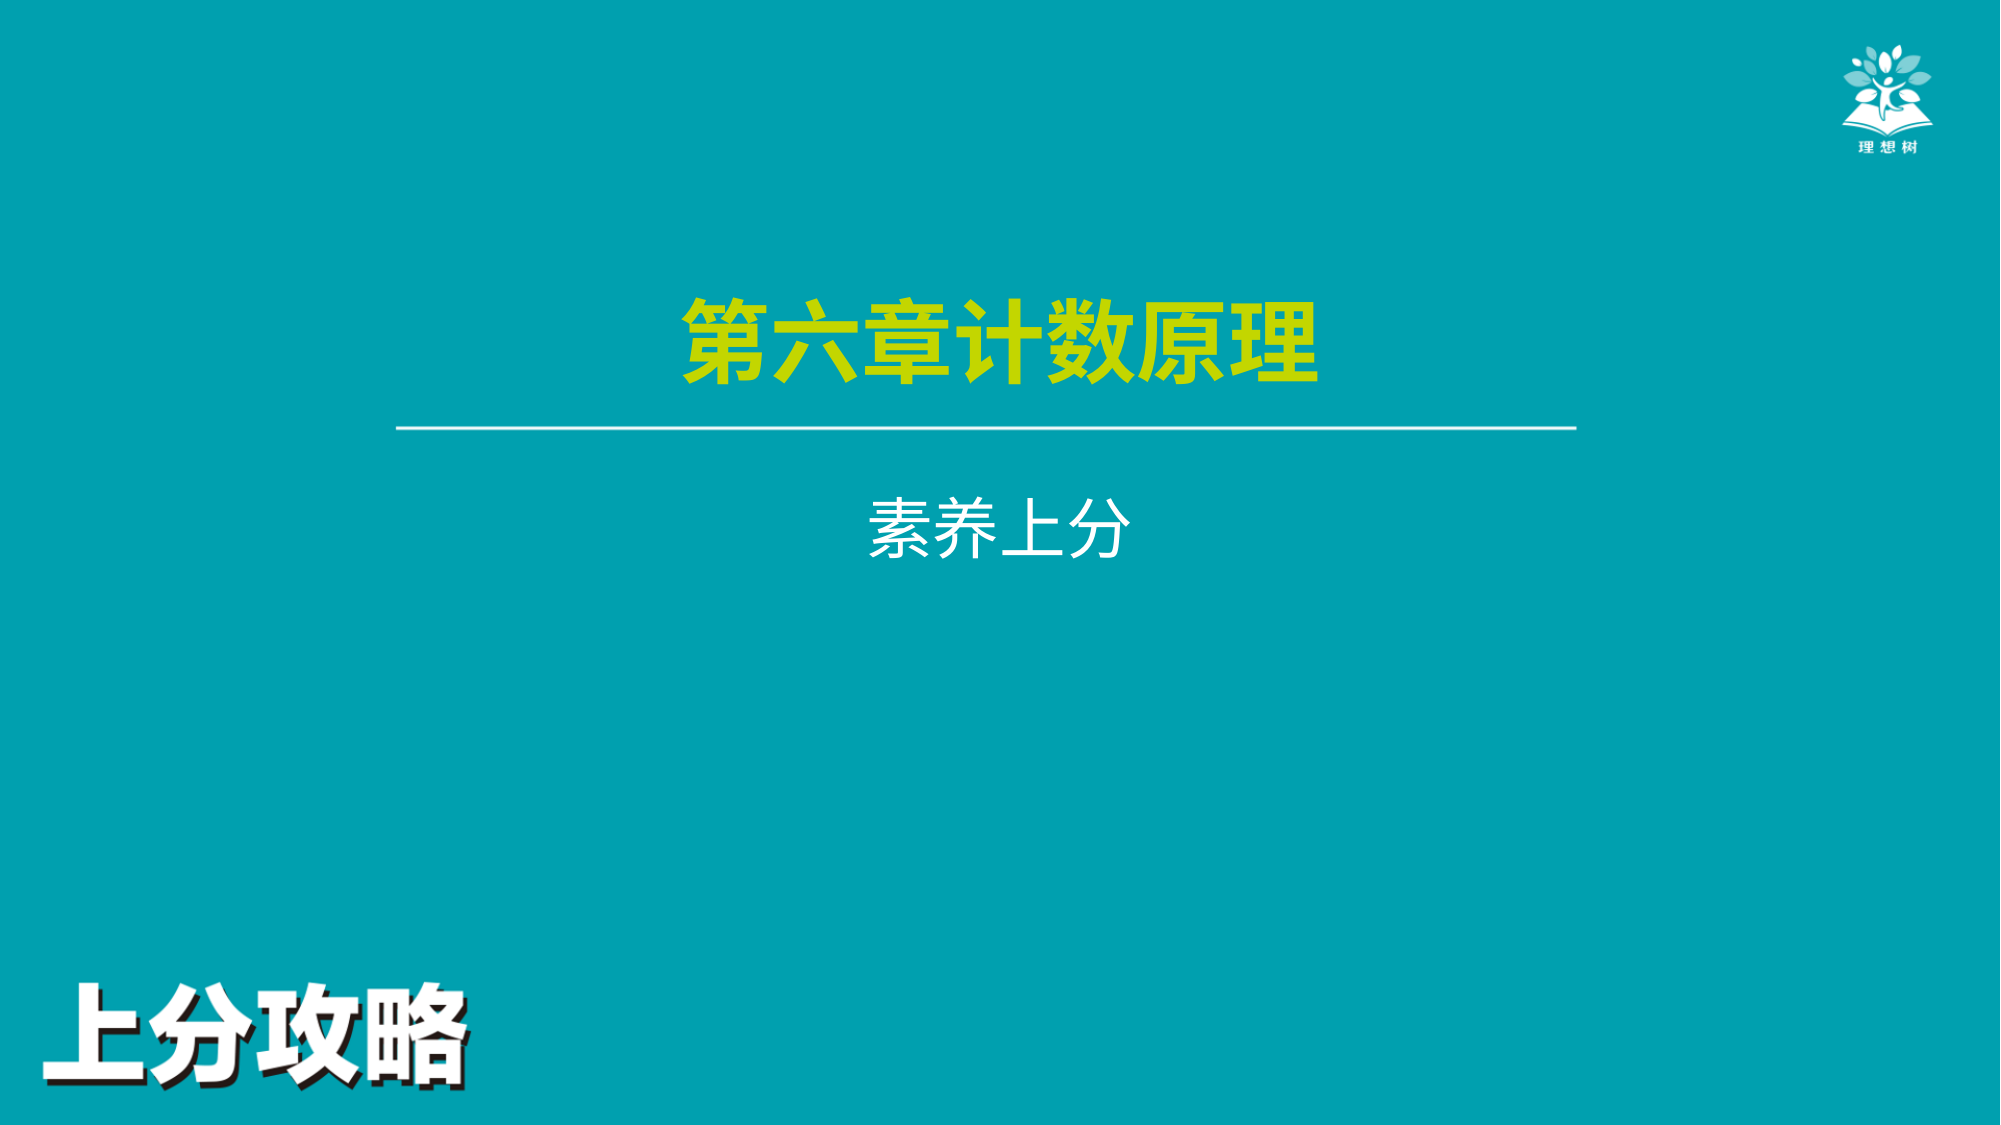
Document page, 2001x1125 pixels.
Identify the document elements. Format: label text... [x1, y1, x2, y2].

picture [0, 0, 2000, 265]
text_box 第六章计数原理 [0, 265, 2000, 413]
picture [0, 413, 2000, 472]
picture [0, 579, 2000, 1125]
text_box 素养上分 [0, 472, 2000, 579]
